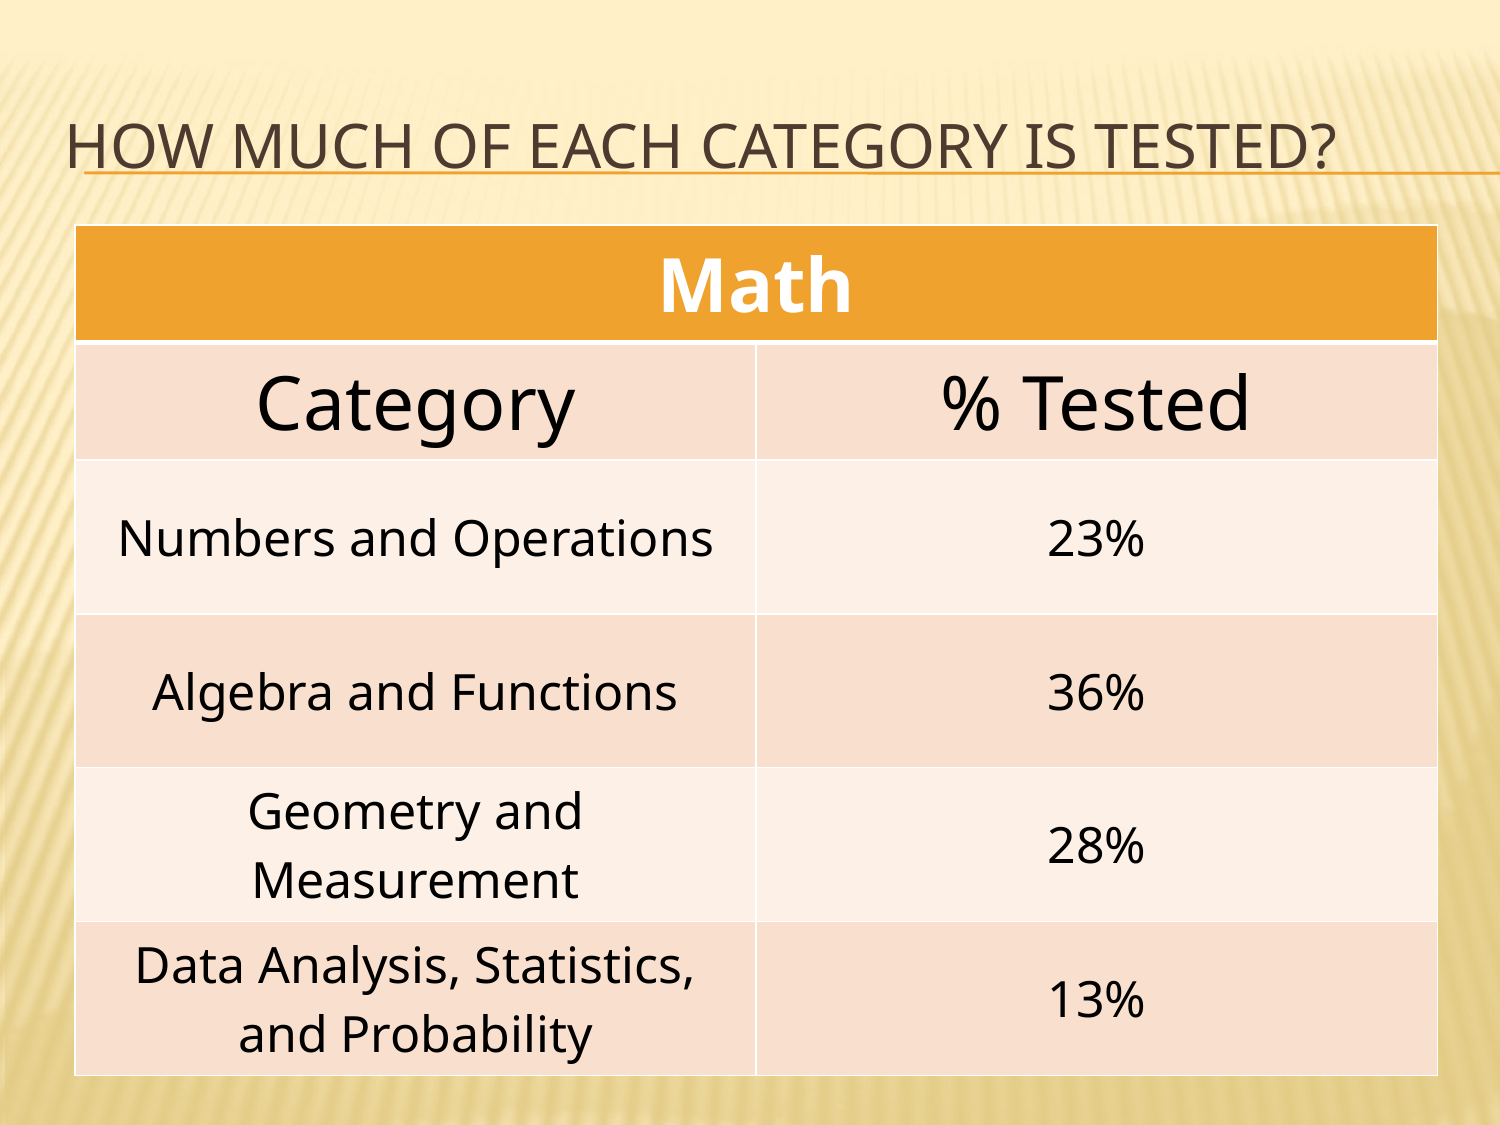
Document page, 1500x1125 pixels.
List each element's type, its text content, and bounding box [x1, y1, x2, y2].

table_cell Algebra and Functions [76, 615, 755, 767]
title How much of each category is tested? [50, 75, 1475, 213]
table_cell 23% [757, 461, 1437, 613]
table_cell 28% [757, 768, 1437, 921]
table_cell 36% [757, 615, 1437, 767]
table_cell Geometry and Measurement [76, 768, 755, 921]
table_cell Data Analysis, Statistics, and Probability [76, 922, 755, 1075]
table_cell Numbers and Operations [76, 461, 755, 613]
table_cell 13% [757, 922, 1437, 1075]
table_header Math [76, 226, 1437, 340]
table_cell % Tested [757, 345, 1437, 459]
table_cell Category [76, 345, 755, 459]
